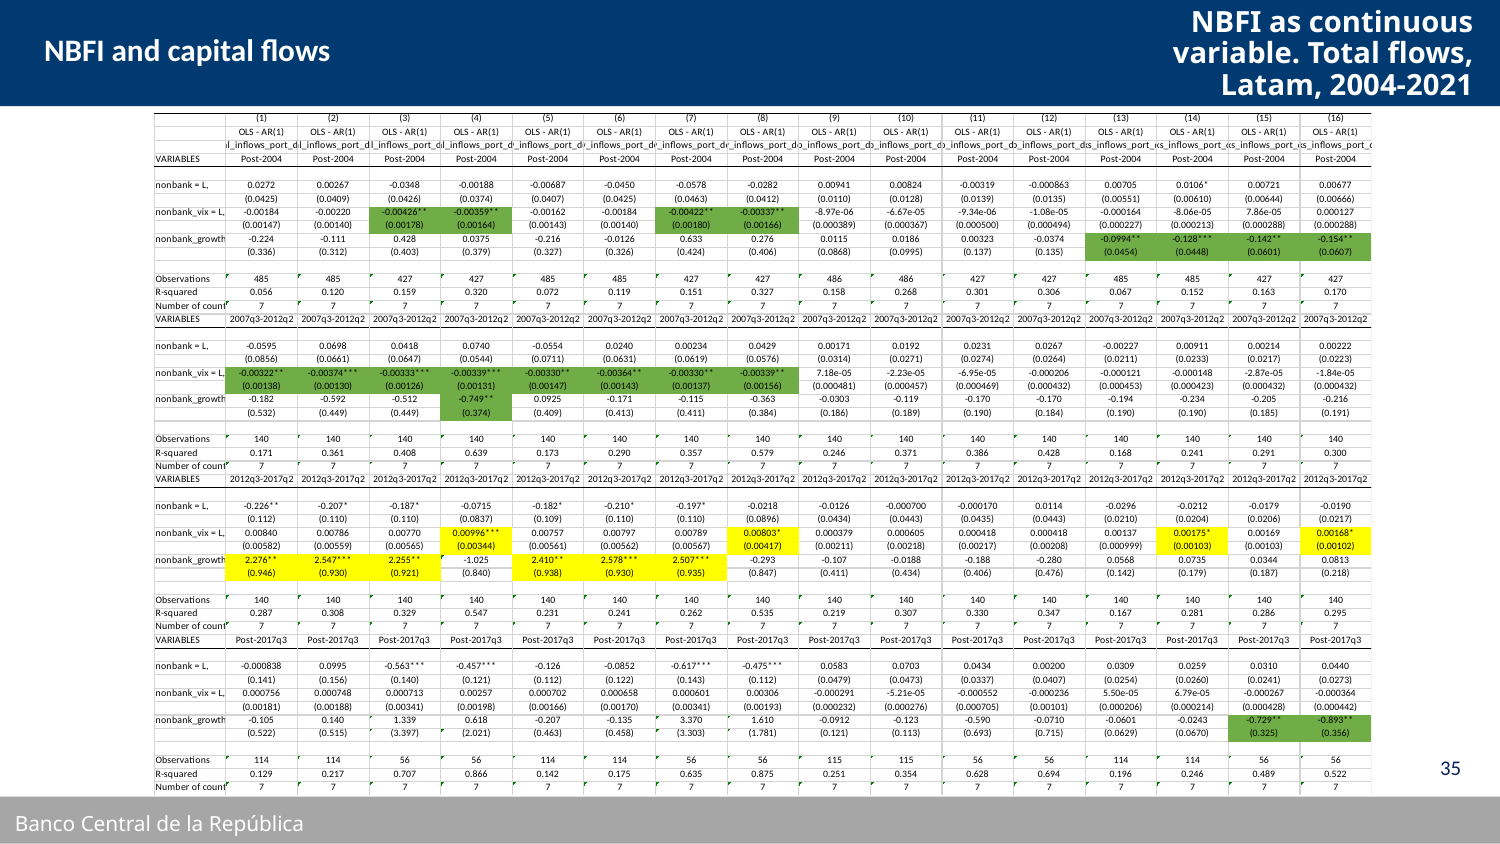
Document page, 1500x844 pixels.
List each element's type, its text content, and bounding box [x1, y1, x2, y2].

list NBFI as continuous variable. Total flows, Latam, 2004-2021 [1144, 0, 1489, 175]
picture [153, 112, 1372, 796]
text_box NBFI and capital flows [29, 26, 839, 84]
